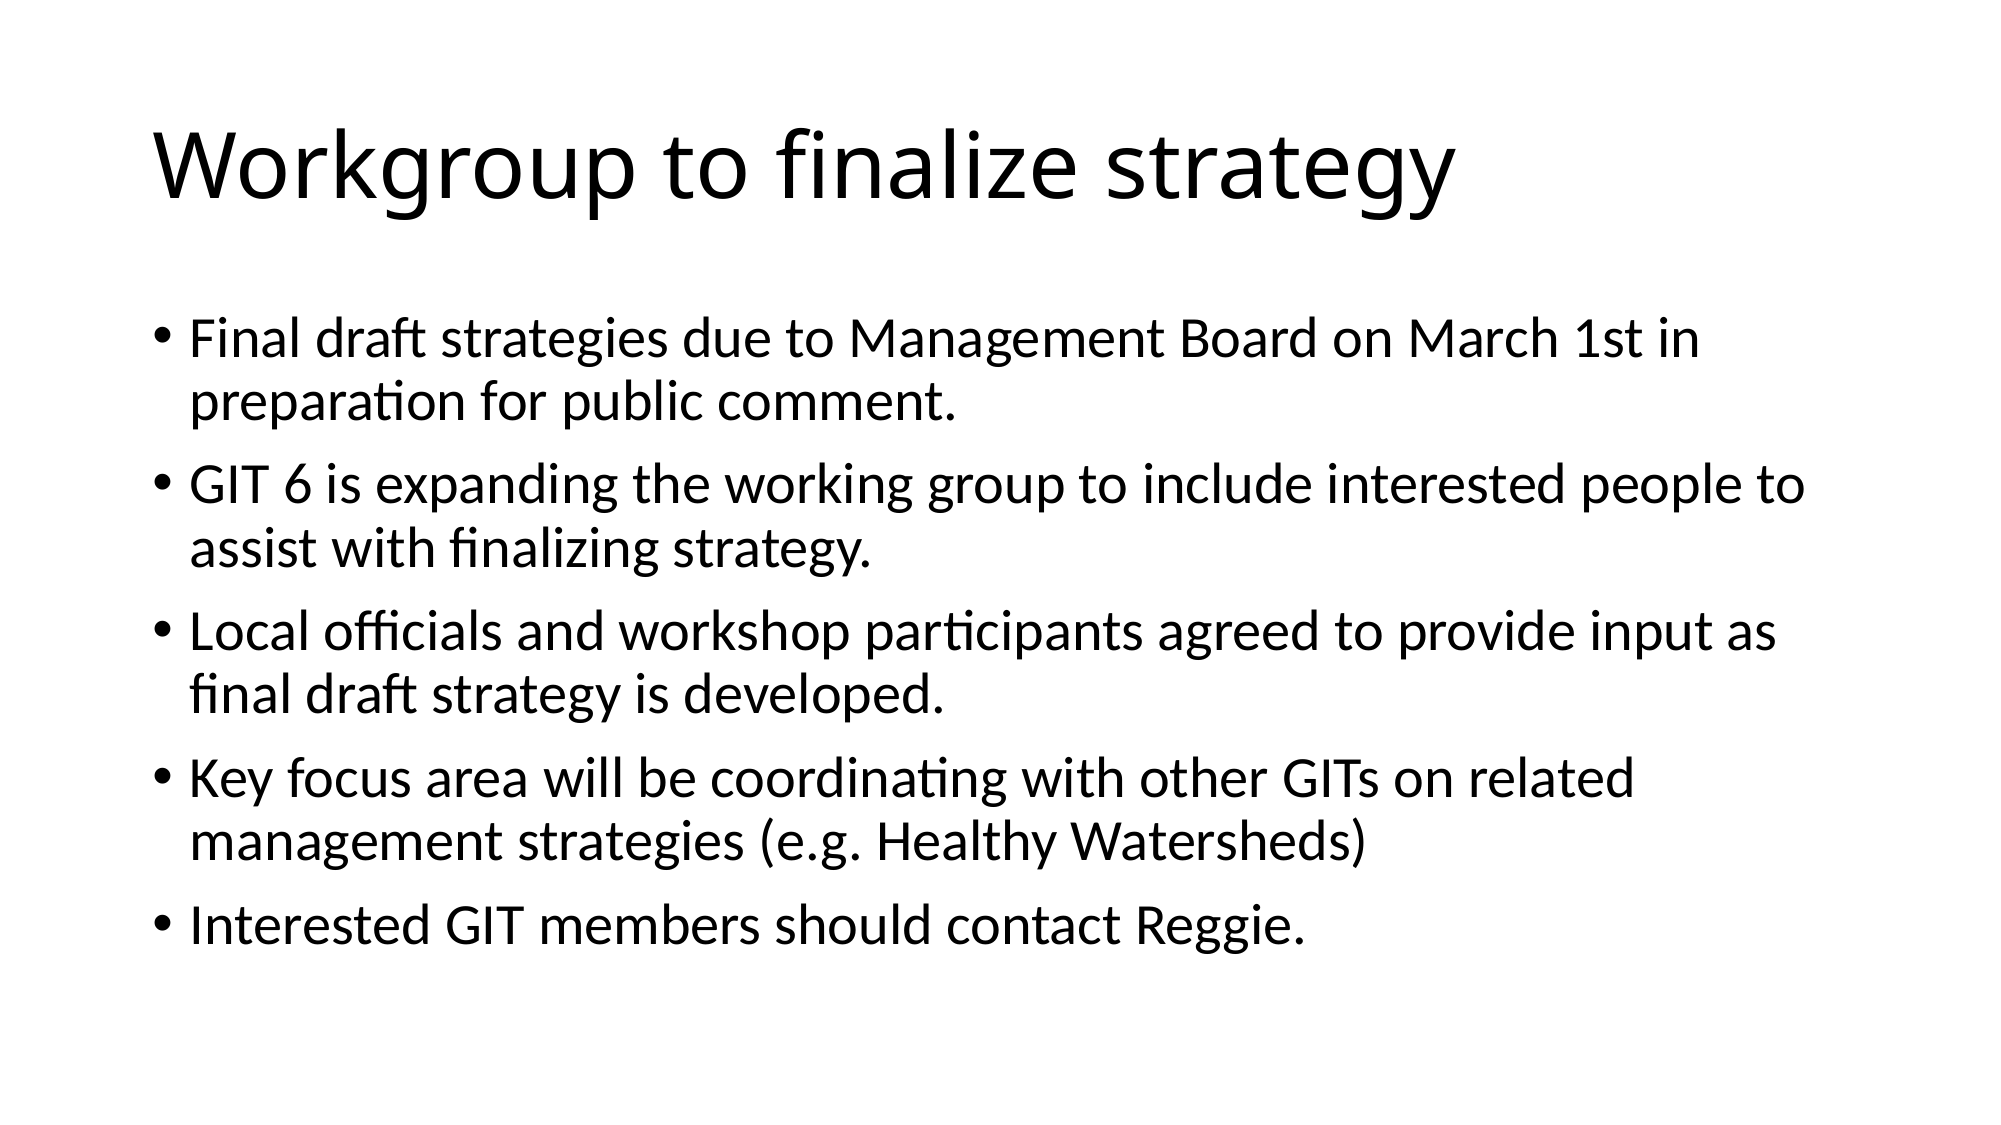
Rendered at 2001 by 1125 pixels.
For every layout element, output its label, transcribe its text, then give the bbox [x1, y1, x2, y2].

title Workgroup to finalize strategy [137, 59, 1863, 278]
list Final draft strategies due to Management Board on March 1st in preparation for public comment. GIT 6 is expanding the working group to include interested people to assist with finalizing strategy. Local officials and workshop participants agreed to provide input as final draft strategy is developed. Key focus area will be coordinating with other GITs on related management strategies (e.g. Healthy Watersheds) Interested GIT members should contact Reggie. [137, 299, 1863, 1014]
